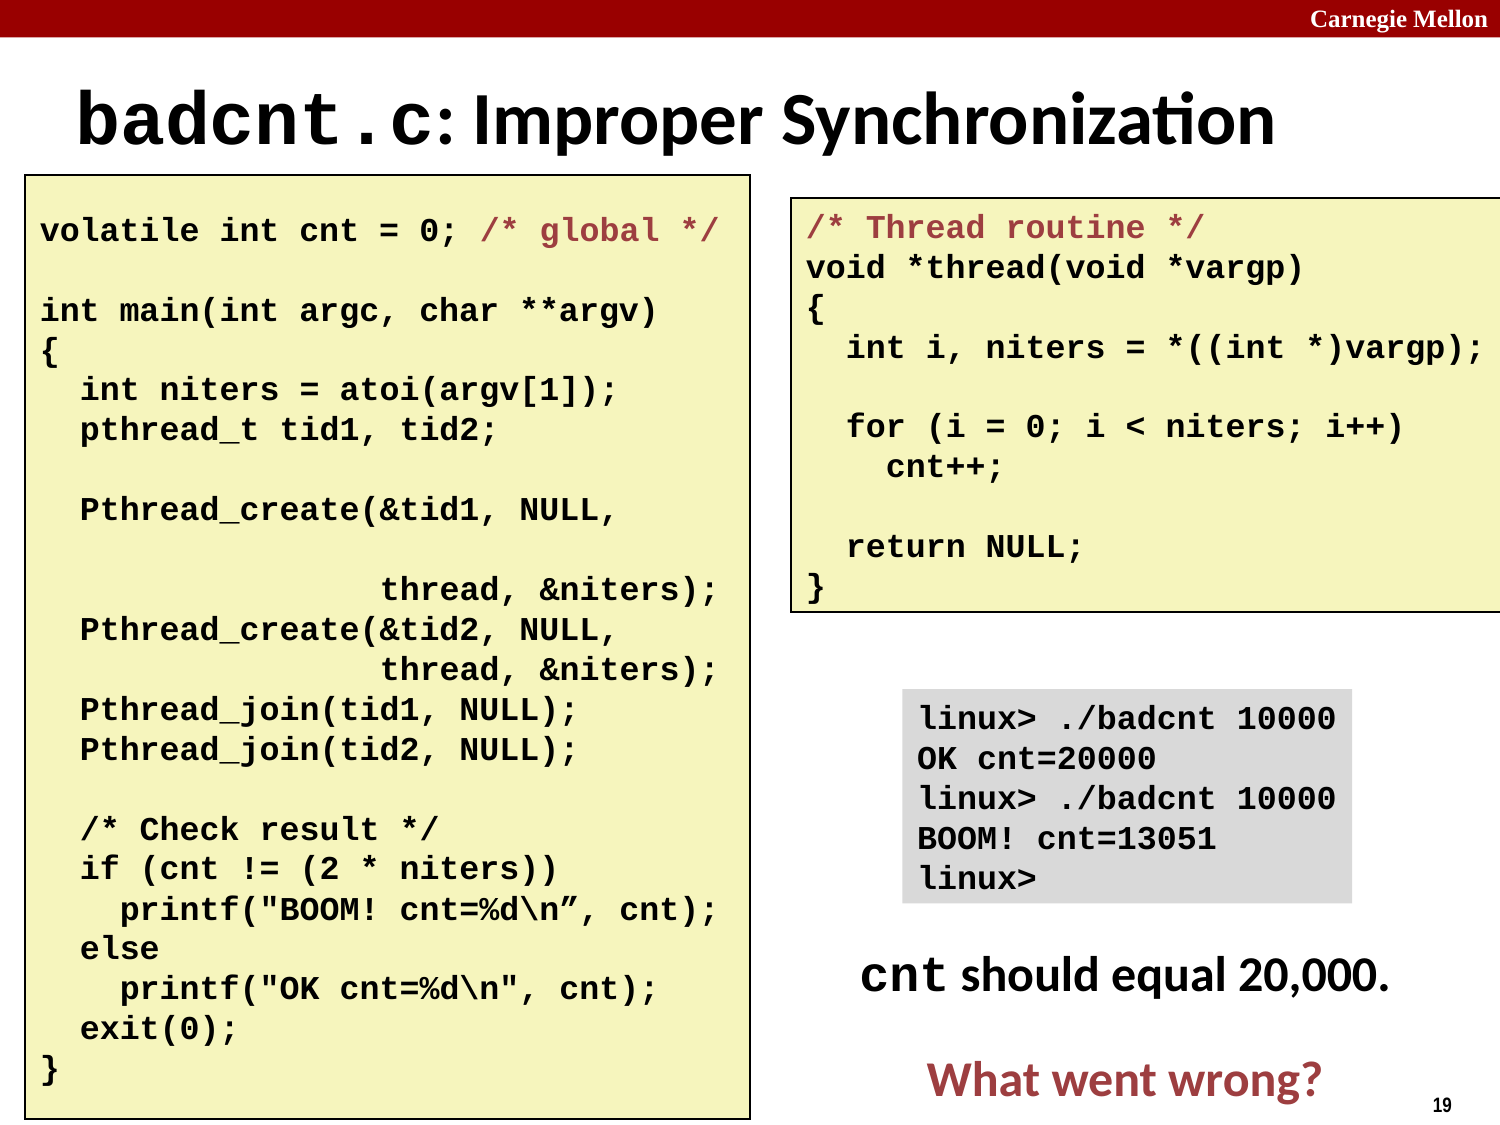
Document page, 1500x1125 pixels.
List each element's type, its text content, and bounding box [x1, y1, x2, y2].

text_box volatile int cnt = 0; /* global */ int main(int argc, char **argv) { int niters = atoi(argv[1]); pthread_t tid1, tid2; Pthread_create(&tid1, NULL, thread, &niters); Pthread_create(&tid2, NULL, thread, &niters); Pthread_join(tid1, NULL); Pthread_join(tid2, NULL); /* Check result */ if (cnt != (2 * niters)) printf("BOOM! cnt=%d\n”, cnt); else printf("OK cnt=%d\n", cnt); exit(0); } [24, 174, 750, 1120]
title badcnt.c: Improper Synchronization [59, 24, 1500, 205]
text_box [837, 687, 1413, 1116]
text_box /* Thread routine */ void *thread(void *vargp) { int i, niters = *((int *)vargp); for (i = 0; i < niters; i++) cnt++; return NULL; } [791, 197, 1500, 612]
